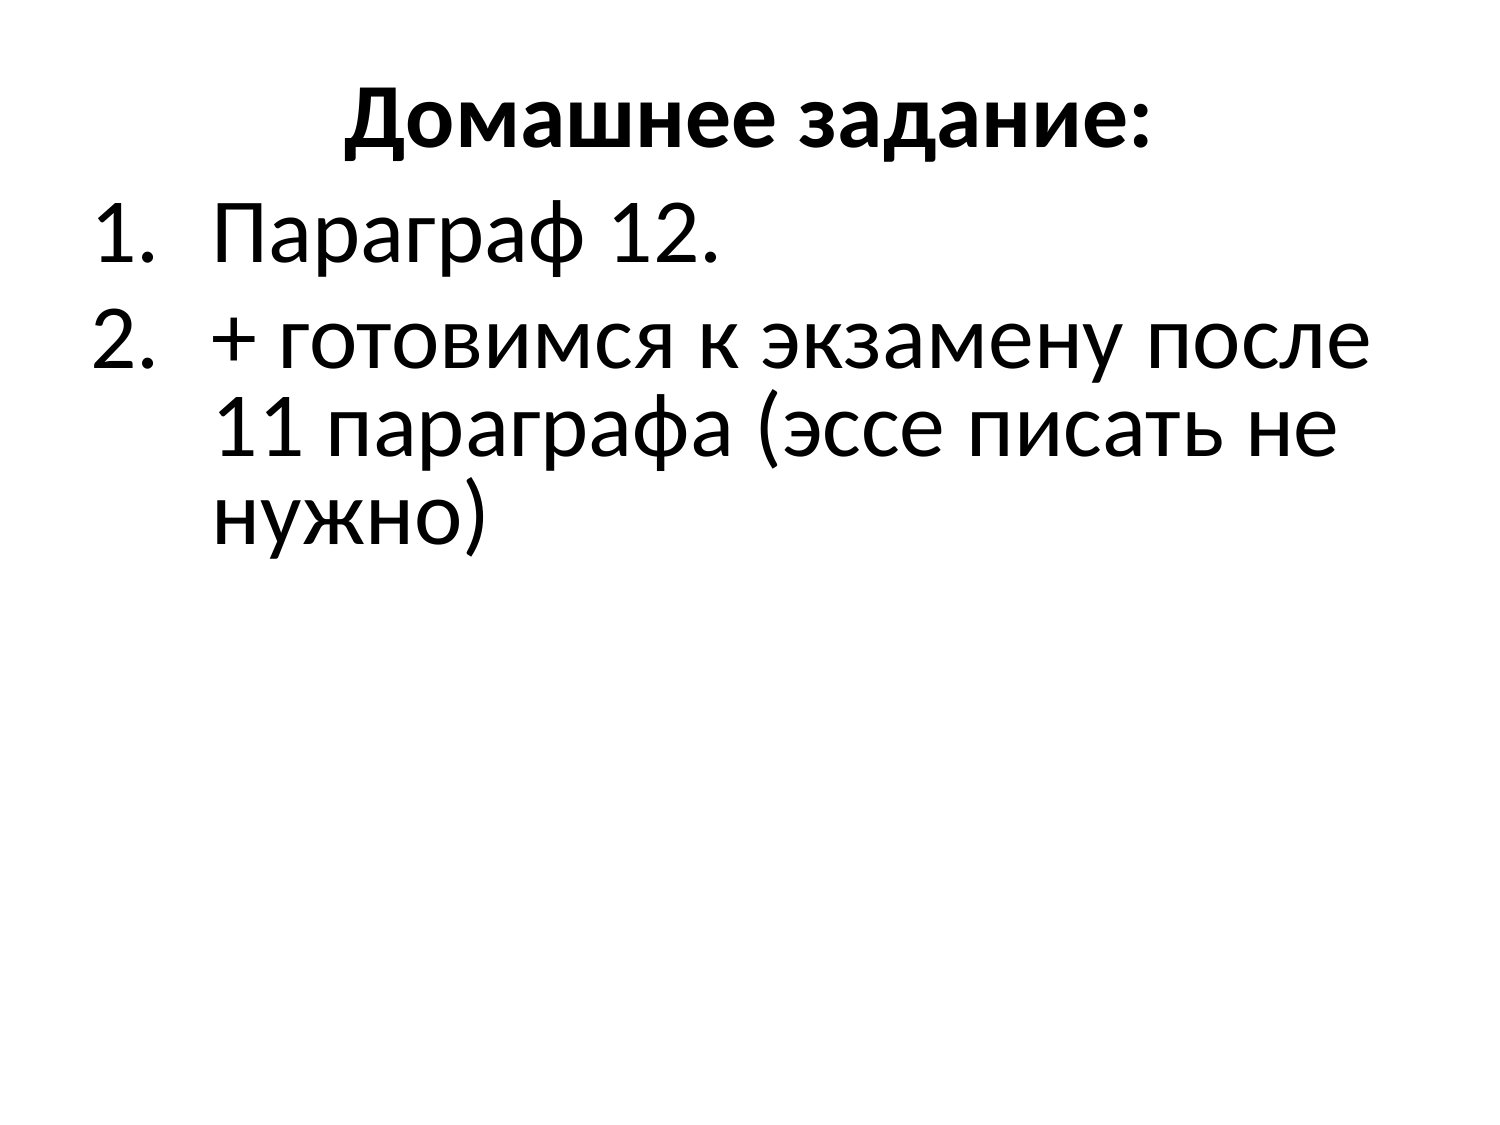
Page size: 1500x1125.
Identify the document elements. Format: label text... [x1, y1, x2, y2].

list Параграф 12. + готовимся к экзамену после 11 параграфа (эссе писать не нужно) [75, 184, 1425, 1035]
title Домашнее задание: [75, 56, 1425, 184]
